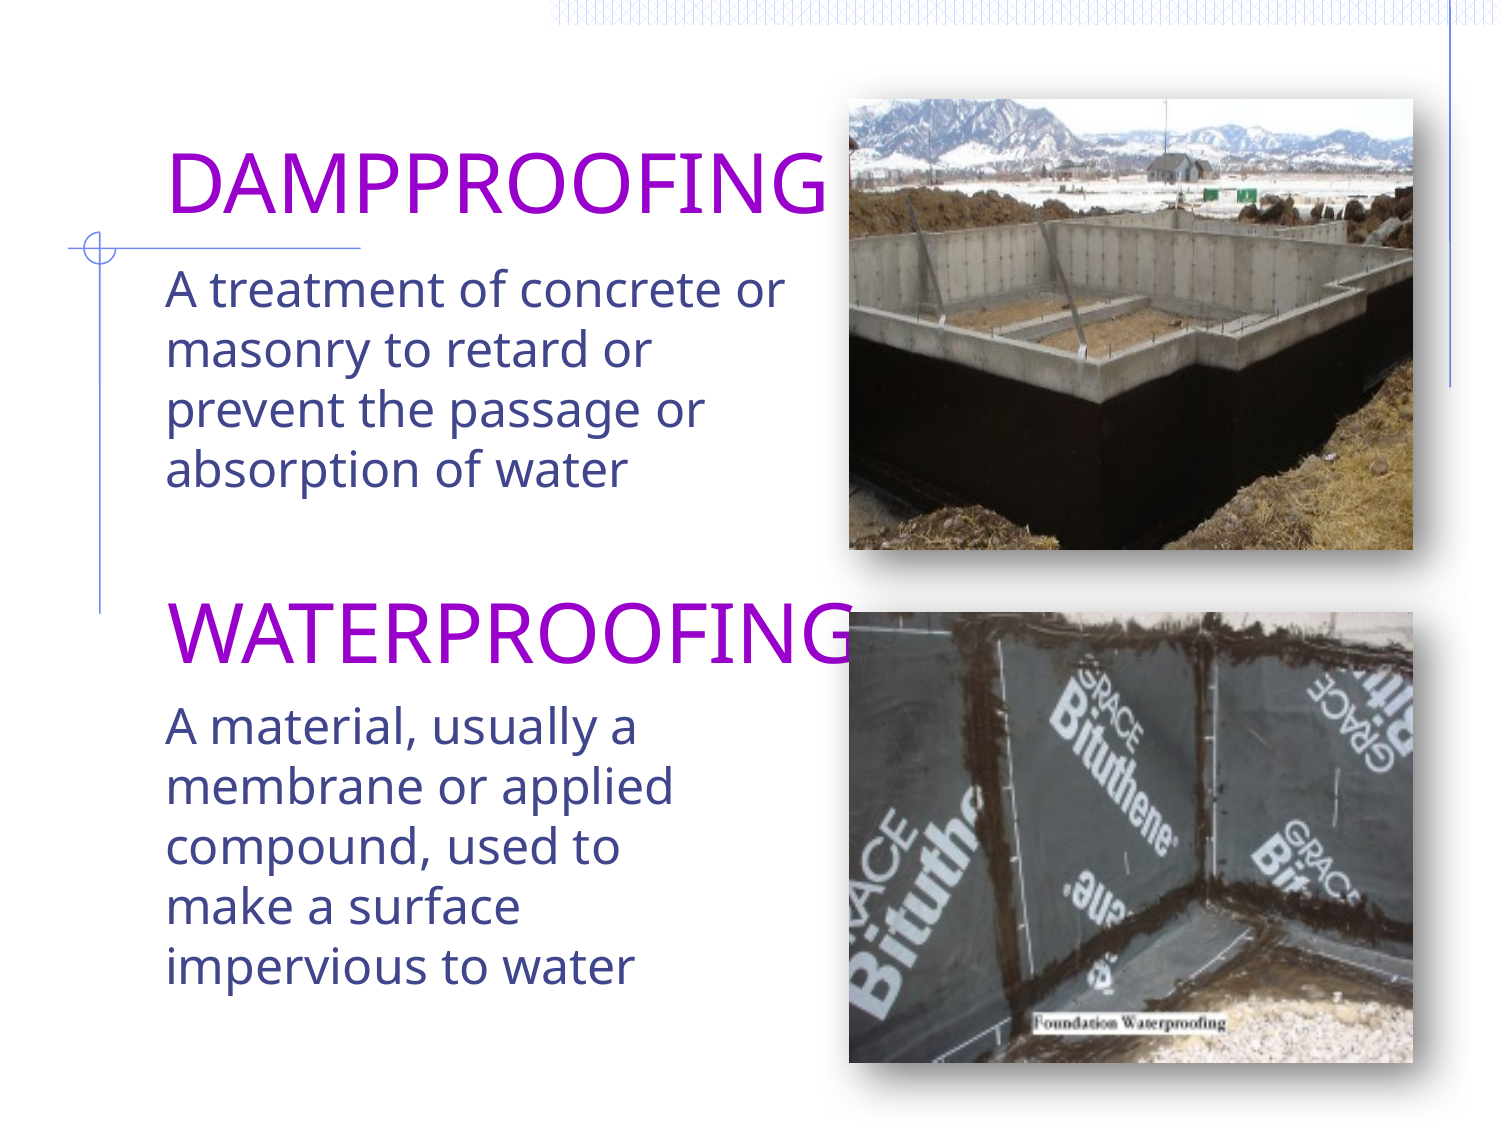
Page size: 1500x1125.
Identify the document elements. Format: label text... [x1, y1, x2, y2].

list WATERPROOFING [152, 537, 858, 688]
picture [849, 612, 1413, 1063]
picture [849, 99, 1413, 551]
list A material, usually a membrane or applied compound, used to make a surface impervious to water [150, 687, 738, 988]
list DAMPPROOFING [150, 87, 867, 238]
list A treatment of concrete or masonry to retard or prevent the passage or absorption of water [150, 249, 825, 550]
